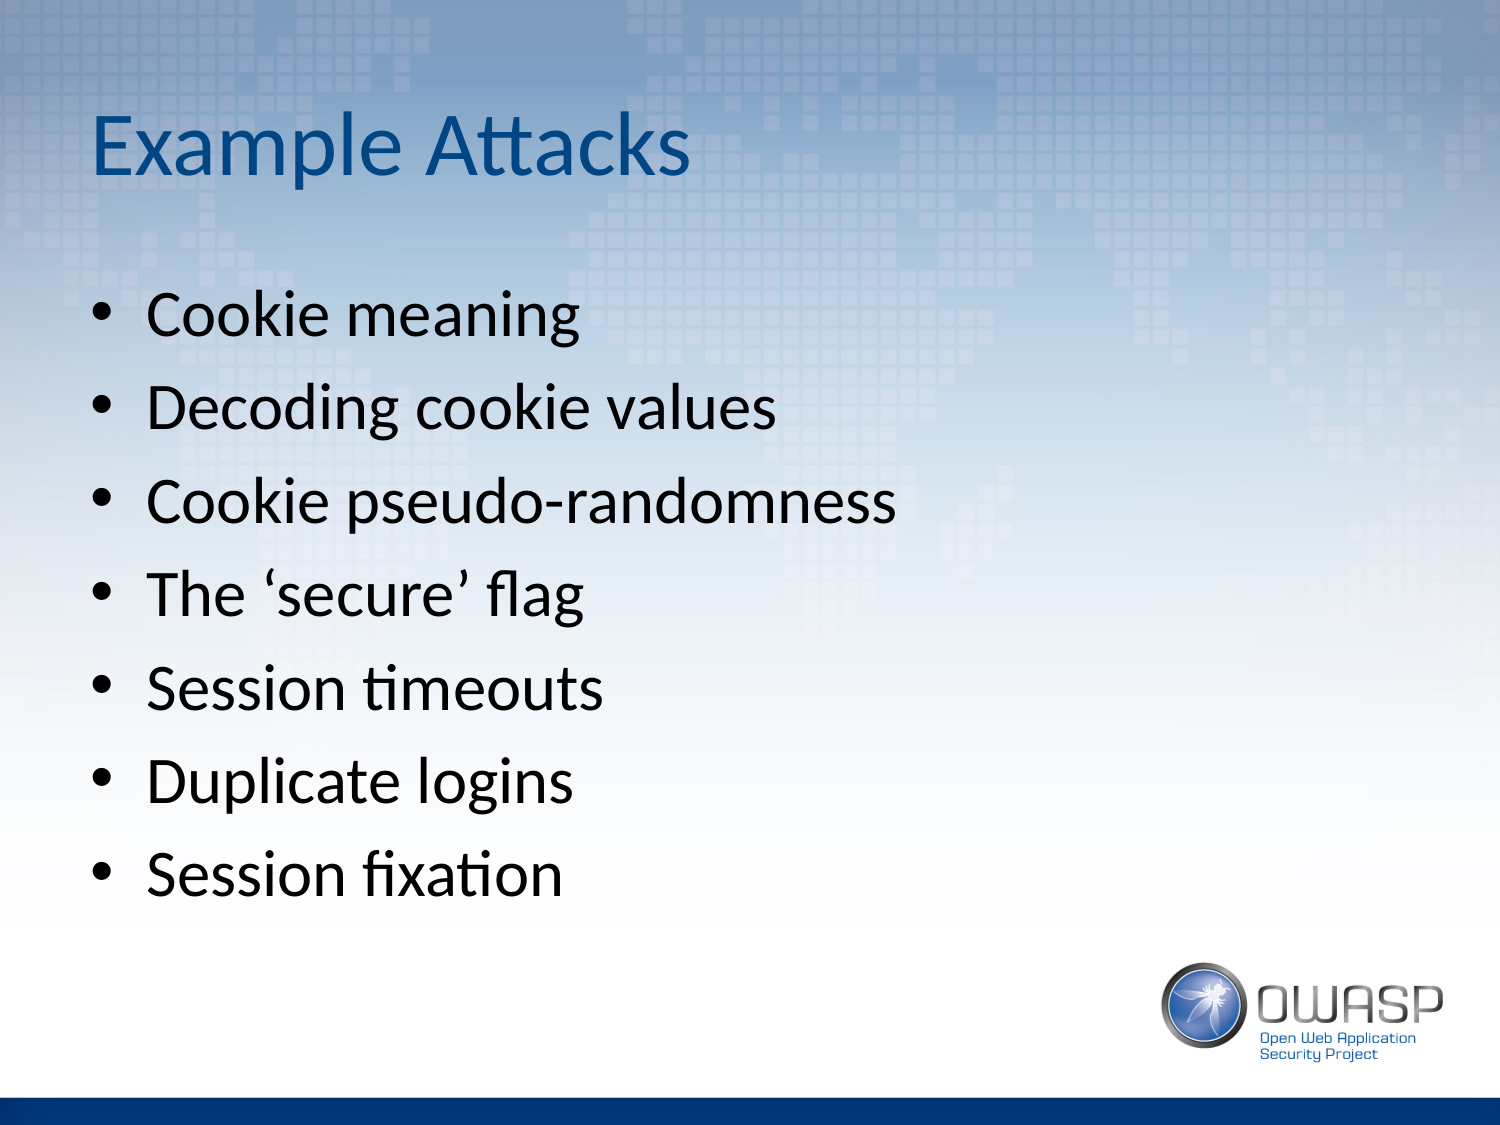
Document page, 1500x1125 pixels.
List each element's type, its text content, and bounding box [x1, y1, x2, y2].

list Cookie meaning Decoding cookie values Cookie pseudo-randomness The ‘secure’ flag Session timeouts Duplicate logins Session fixation [75, 262, 1425, 940]
title Example Attacks [75, 45, 1425, 233]
picture [0, 0, 1500, 1125]
